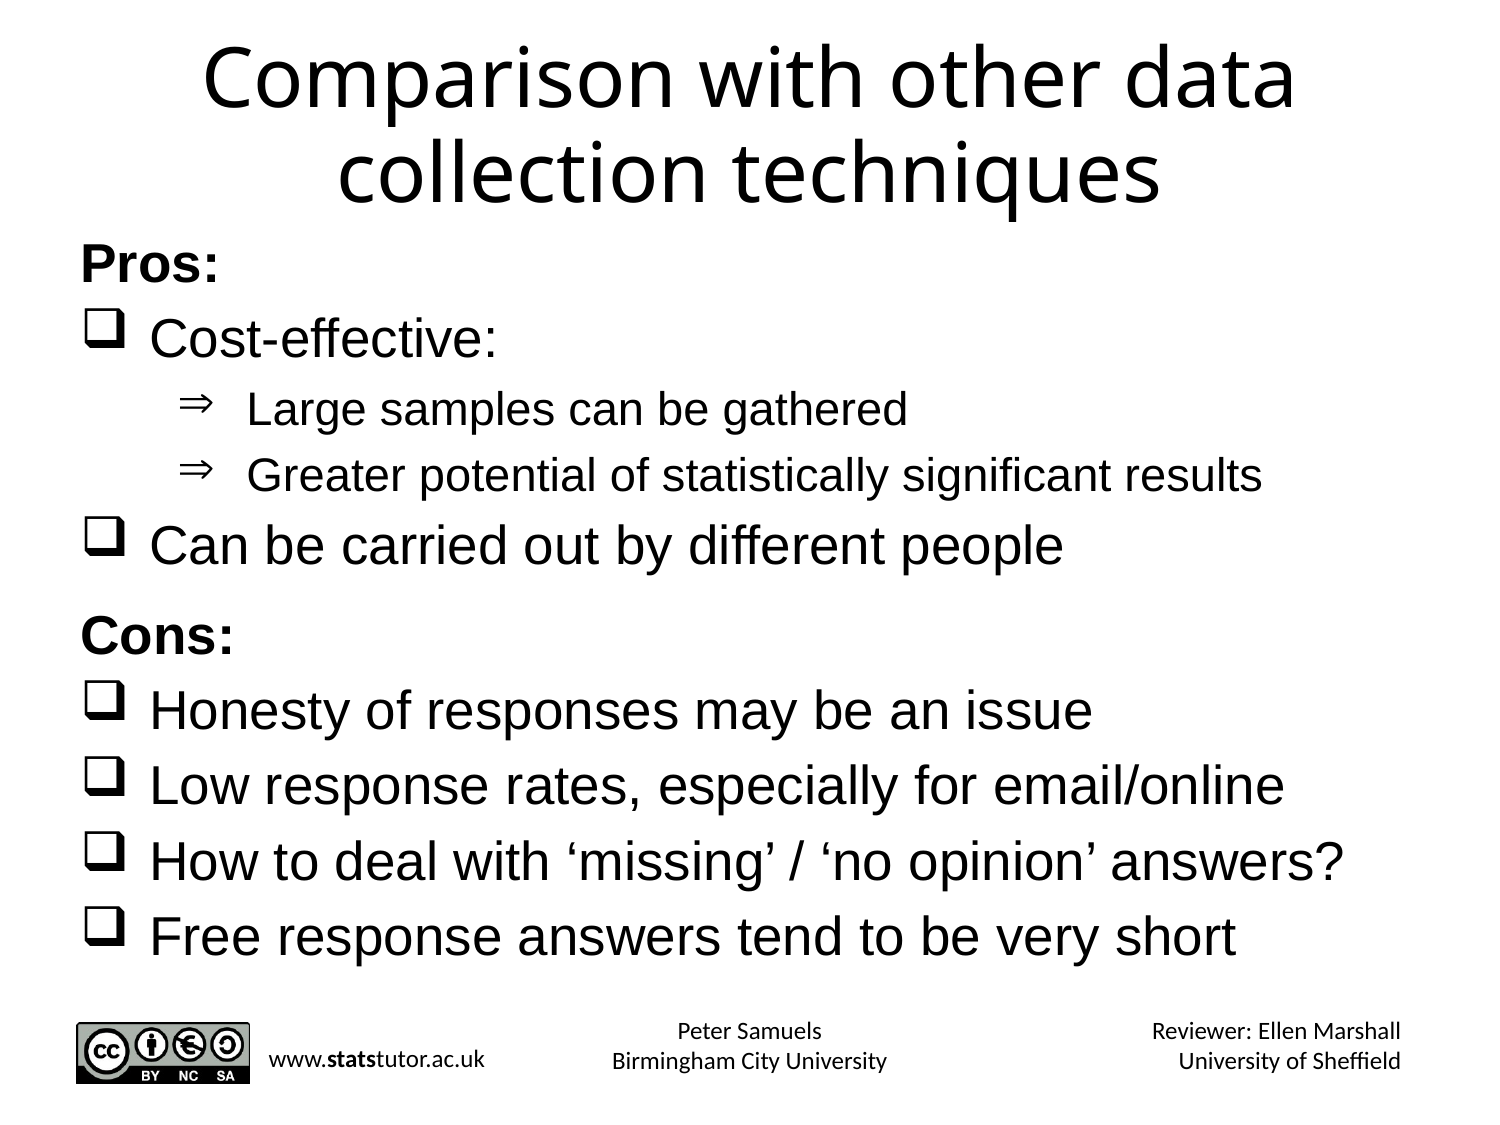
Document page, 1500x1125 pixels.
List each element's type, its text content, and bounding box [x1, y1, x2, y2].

picture [76, 1022, 251, 1084]
title Comparison with other data collection techniques [75, 32, 1425, 219]
text_box Reviewer: Ellen Marshall University of Sheffield [1038, 1007, 1417, 1083]
text_box Peter Samuels Birmingham City University [549, 1007, 951, 1083]
text_box www.statstutor.ac.uk [254, 1035, 526, 1080]
list Pros: Cost-effective: Large samples can be gathered Greater potential of statistically significant results Can be carried out by different people Cons: Honesty of responses may be an issue Low response rates, especially for email/online How to deal with ‘missing’ / ‘no opinion’ answers? Free response answers tend to be very short [65, 219, 1459, 976]
